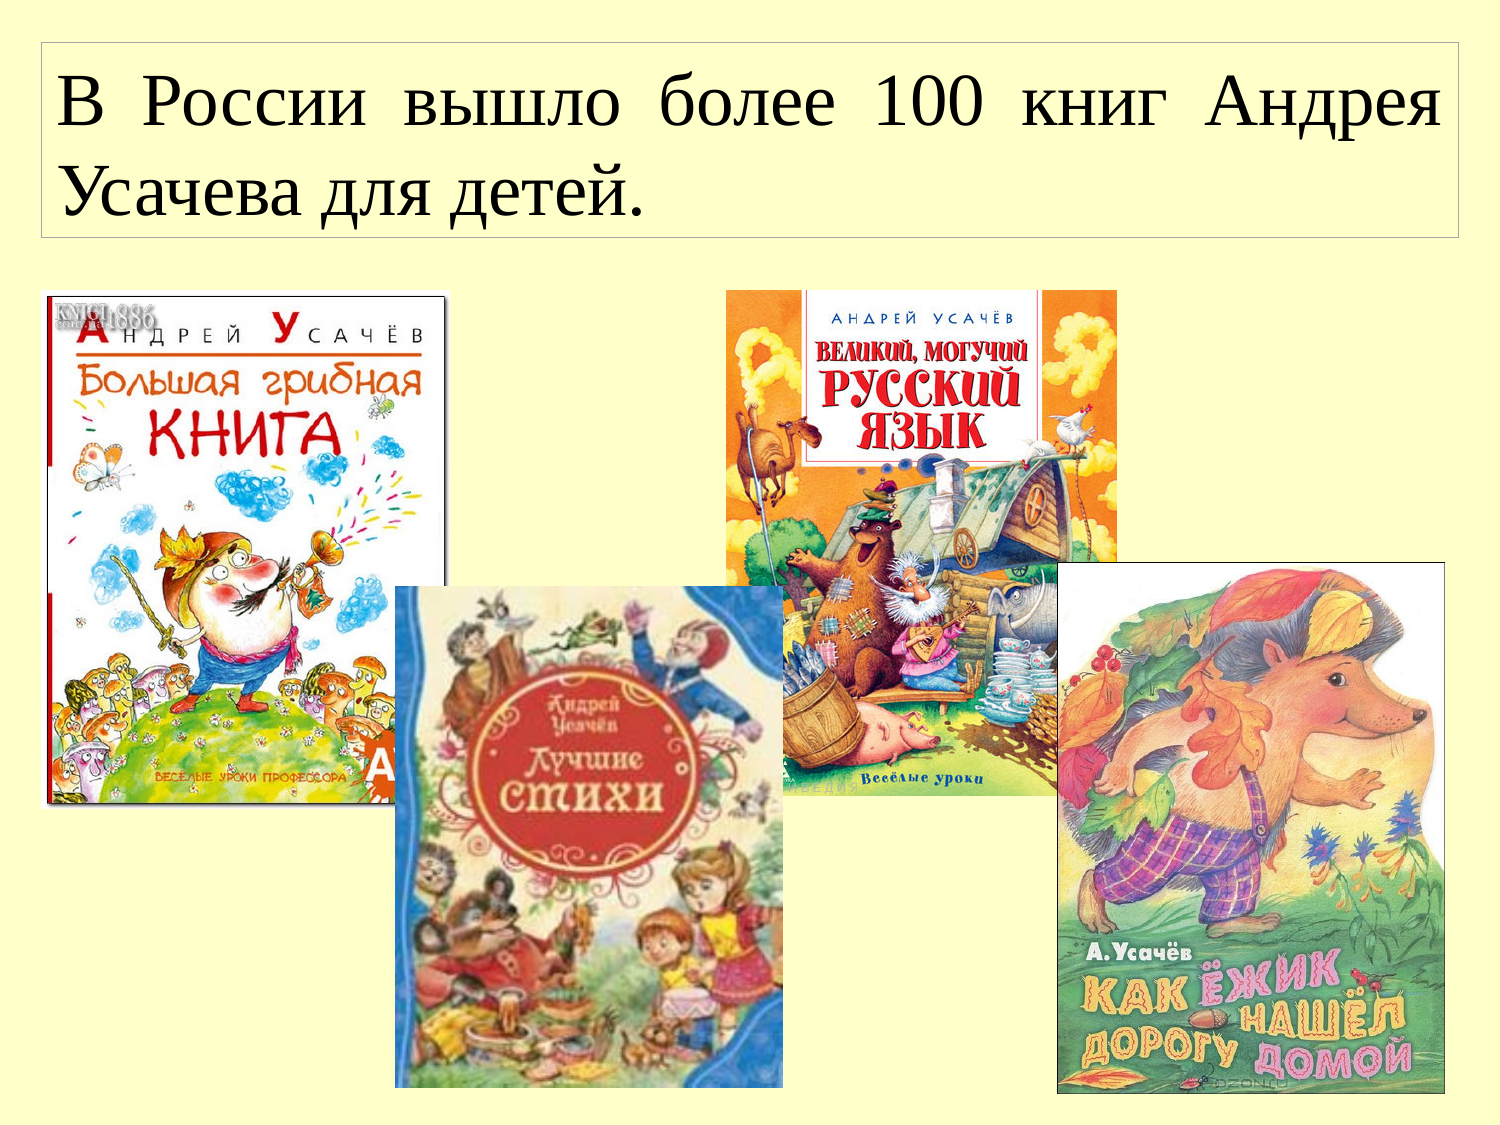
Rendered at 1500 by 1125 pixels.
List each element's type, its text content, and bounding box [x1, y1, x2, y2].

picture [41, 290, 1445, 1094]
text_box В России вышло более 100 книг Андрея Усачева для детей. [41, 42, 1459, 238]
